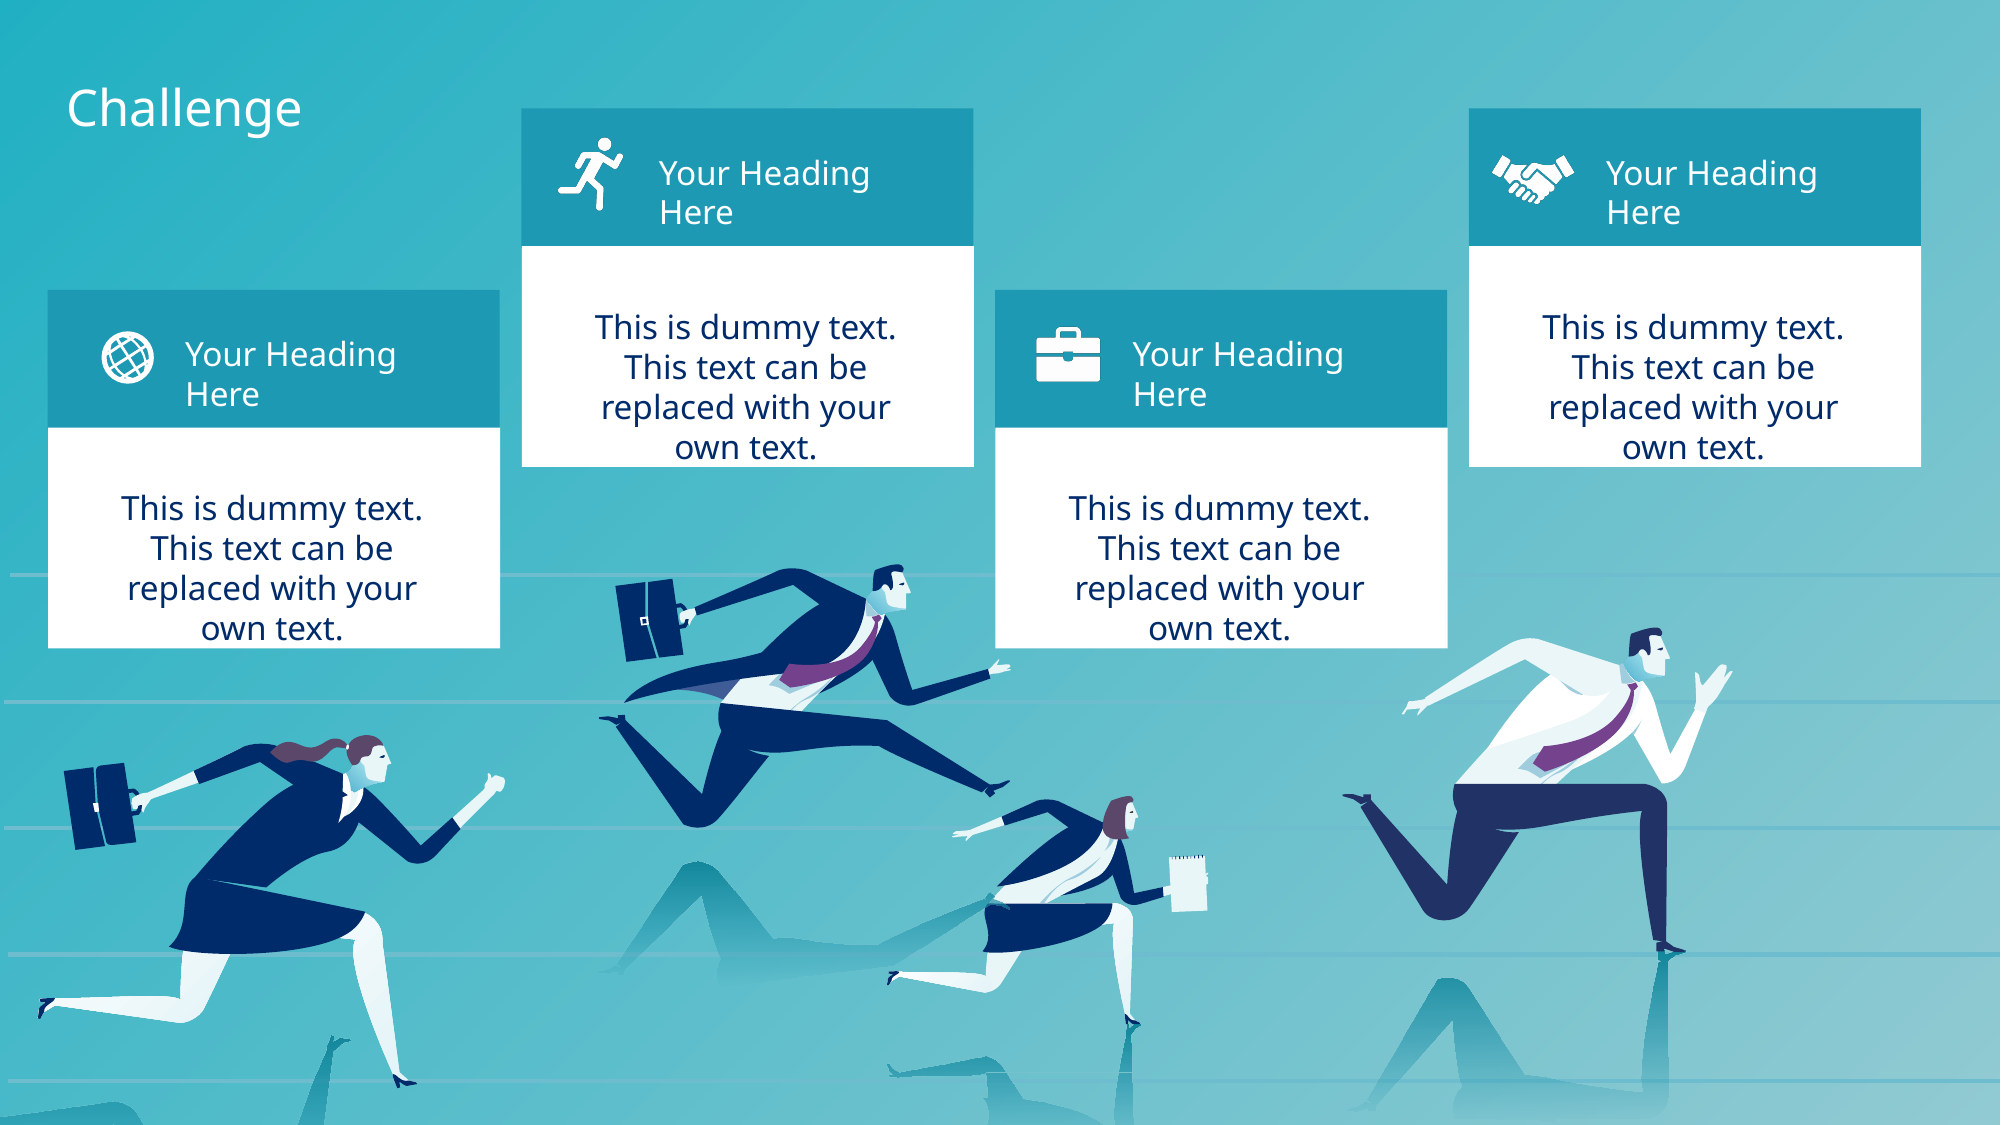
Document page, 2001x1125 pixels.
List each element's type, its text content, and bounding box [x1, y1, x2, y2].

picture [549, 133, 632, 216]
picture [1028, 318, 1105, 394]
title Challenge [51, 75, 1777, 146]
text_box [995, 289, 1448, 649]
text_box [0, 562, 2000, 1125]
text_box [47, 289, 501, 649]
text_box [521, 108, 974, 467]
picture [1487, 134, 1579, 226]
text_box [1468, 108, 1922, 467]
